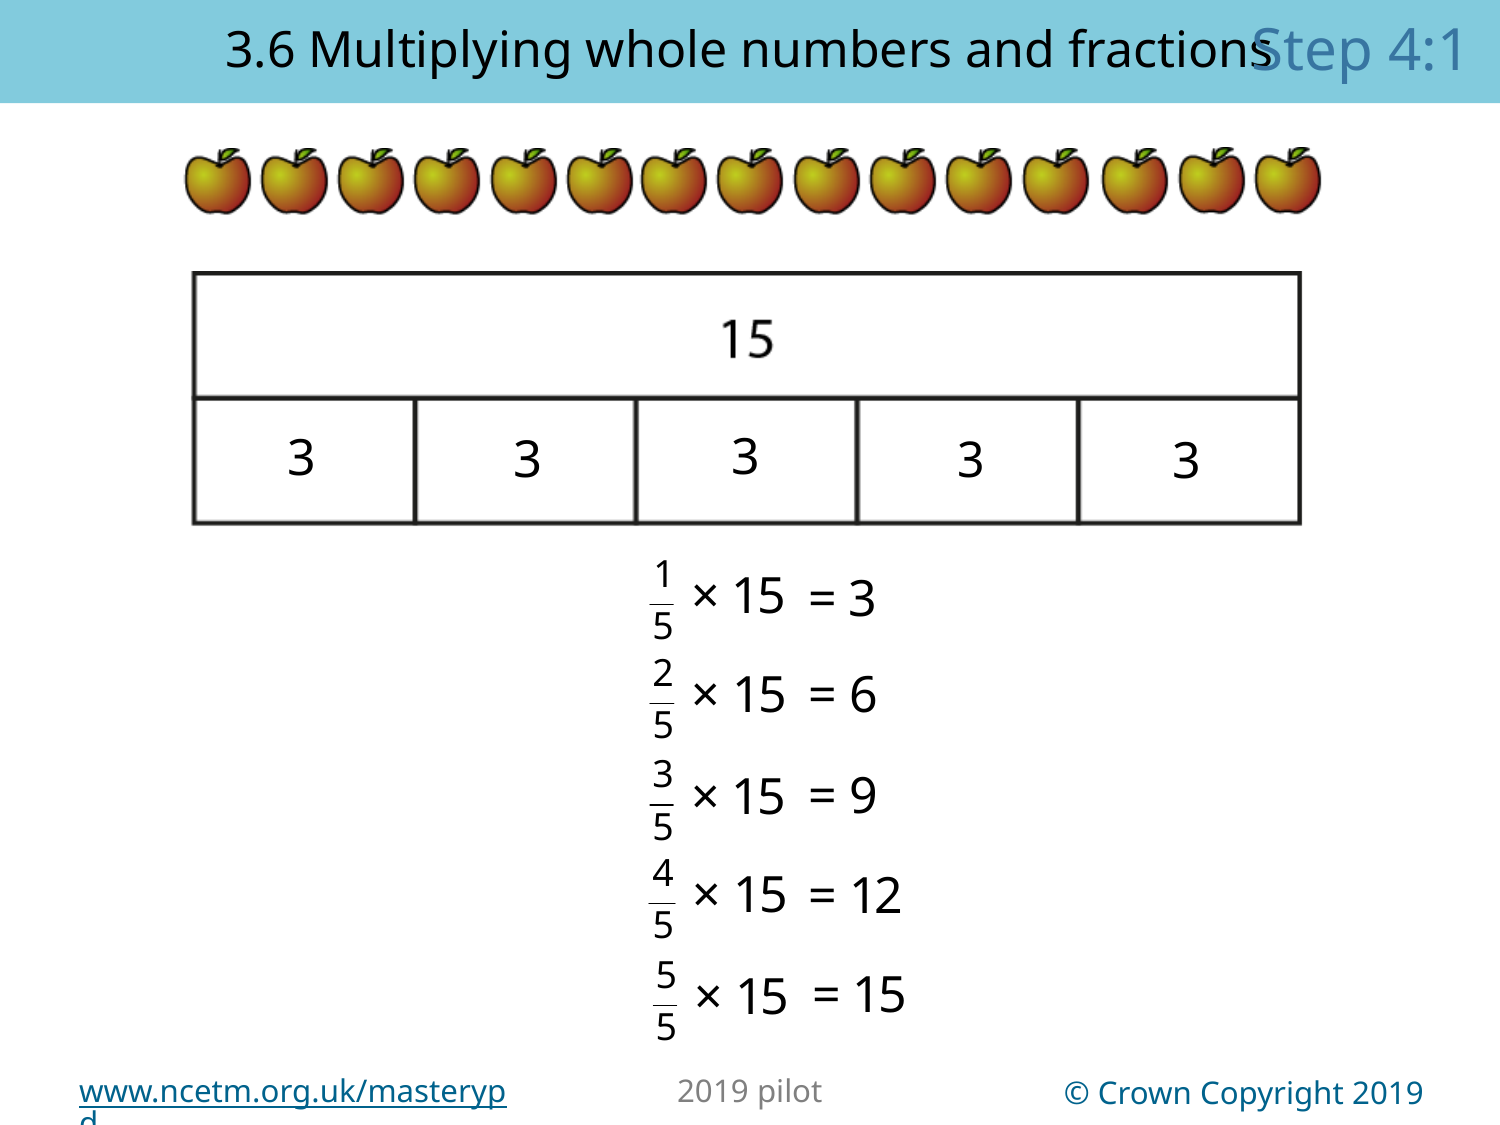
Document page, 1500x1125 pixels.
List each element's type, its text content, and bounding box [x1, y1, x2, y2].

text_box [806, 774, 878, 820]
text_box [645, 753, 786, 846]
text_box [806, 576, 878, 623]
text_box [806, 873, 903, 918]
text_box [649, 954, 789, 1046]
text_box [810, 975, 907, 1020]
list Step 4:1 [0, 0, 1500, 104]
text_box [511, 436, 540, 483]
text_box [645, 652, 786, 744]
picture [101, 147, 1399, 558]
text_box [806, 672, 878, 719]
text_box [729, 435, 759, 482]
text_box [644, 852, 787, 944]
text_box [645, 553, 786, 646]
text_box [1170, 438, 1200, 485]
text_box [285, 436, 316, 482]
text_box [955, 438, 983, 483]
